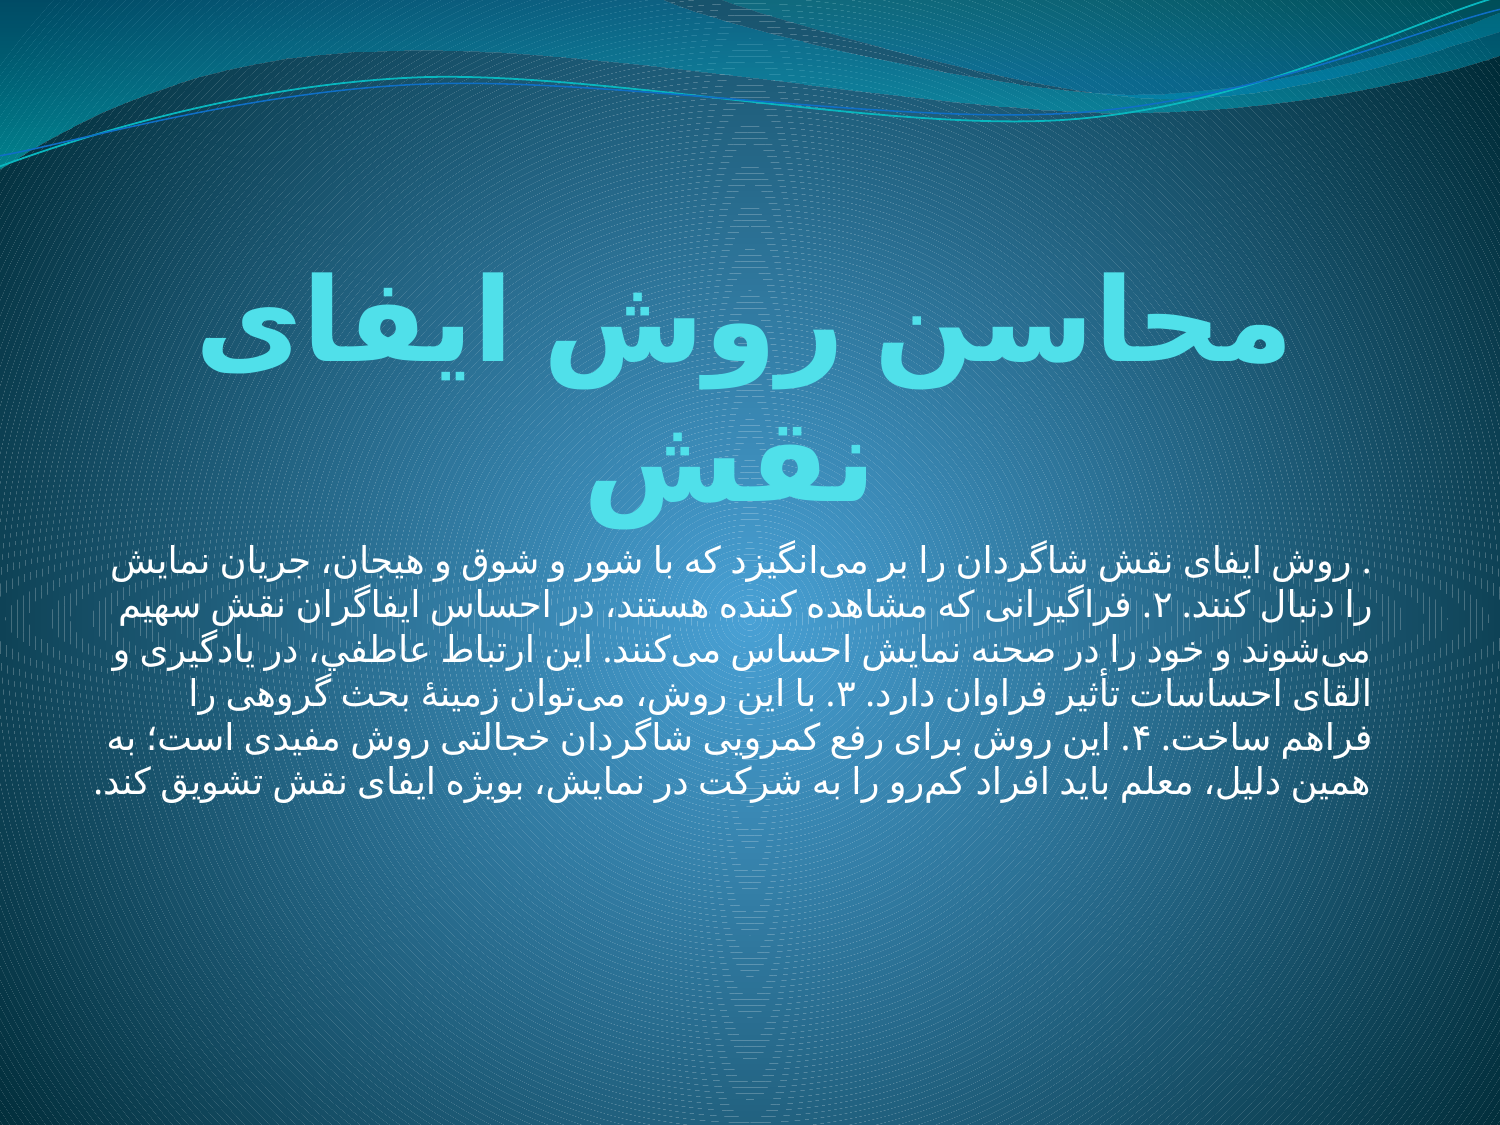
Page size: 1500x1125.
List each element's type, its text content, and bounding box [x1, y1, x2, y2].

subtitle . روش ايفاى نقش شاگردان را بر مى‌انگيزد که با شور و شوق و هيجان، جريان نمايش را دنبال کنند. ۲. فراگيرانى که مشاهده کننده هستند، در احساس ايفاگران نقش سهيم مى‌شوند و خود را در صحنه نمايش احساس مى‌کنند. اين ارتباط عاطفي، در يادگيرى و القاى احساسات تأثير فراوان دارد. ۳. با اين روش، مى‌توان زمينهٔ بحث گروهى را فراهم ساخت. ۴. اين روش براى رفع کمرويى شاگردان خجالتى روش مفيدى است؛ به همين دليل، معلم بايد افراد کم‌رو را به شرکت در نمايش، بويژه ايفاى نقش تشويق کند. [87, 529, 1376, 818]
title محاسن روش ايفاى نقش [87, 224, 1376, 525]
